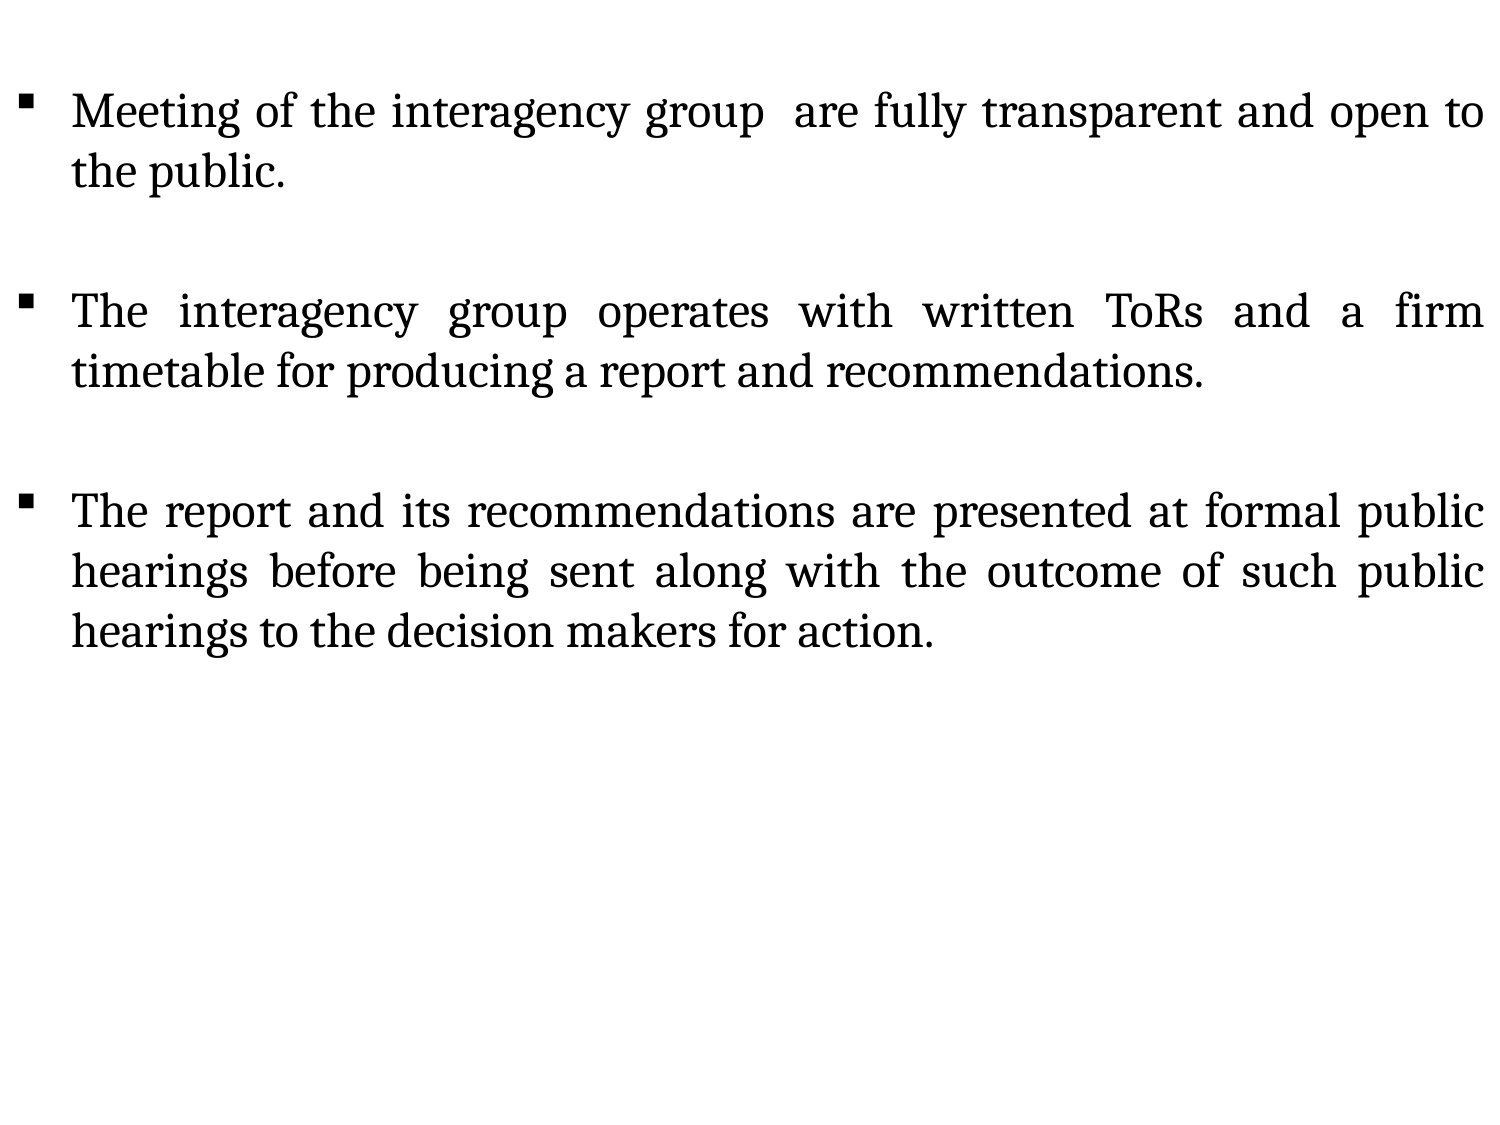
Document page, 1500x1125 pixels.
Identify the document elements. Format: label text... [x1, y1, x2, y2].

text_box Meeting of the interagency group are fully transparent and open to the public. The interagency group operates with written ToRs and a firm timetable for producing a report and recommendations. The report and its recommendations are presented at formal public hearings before being sent along with the outcome of such public hearings to the decision makers for action. [0, 0, 1500, 665]
